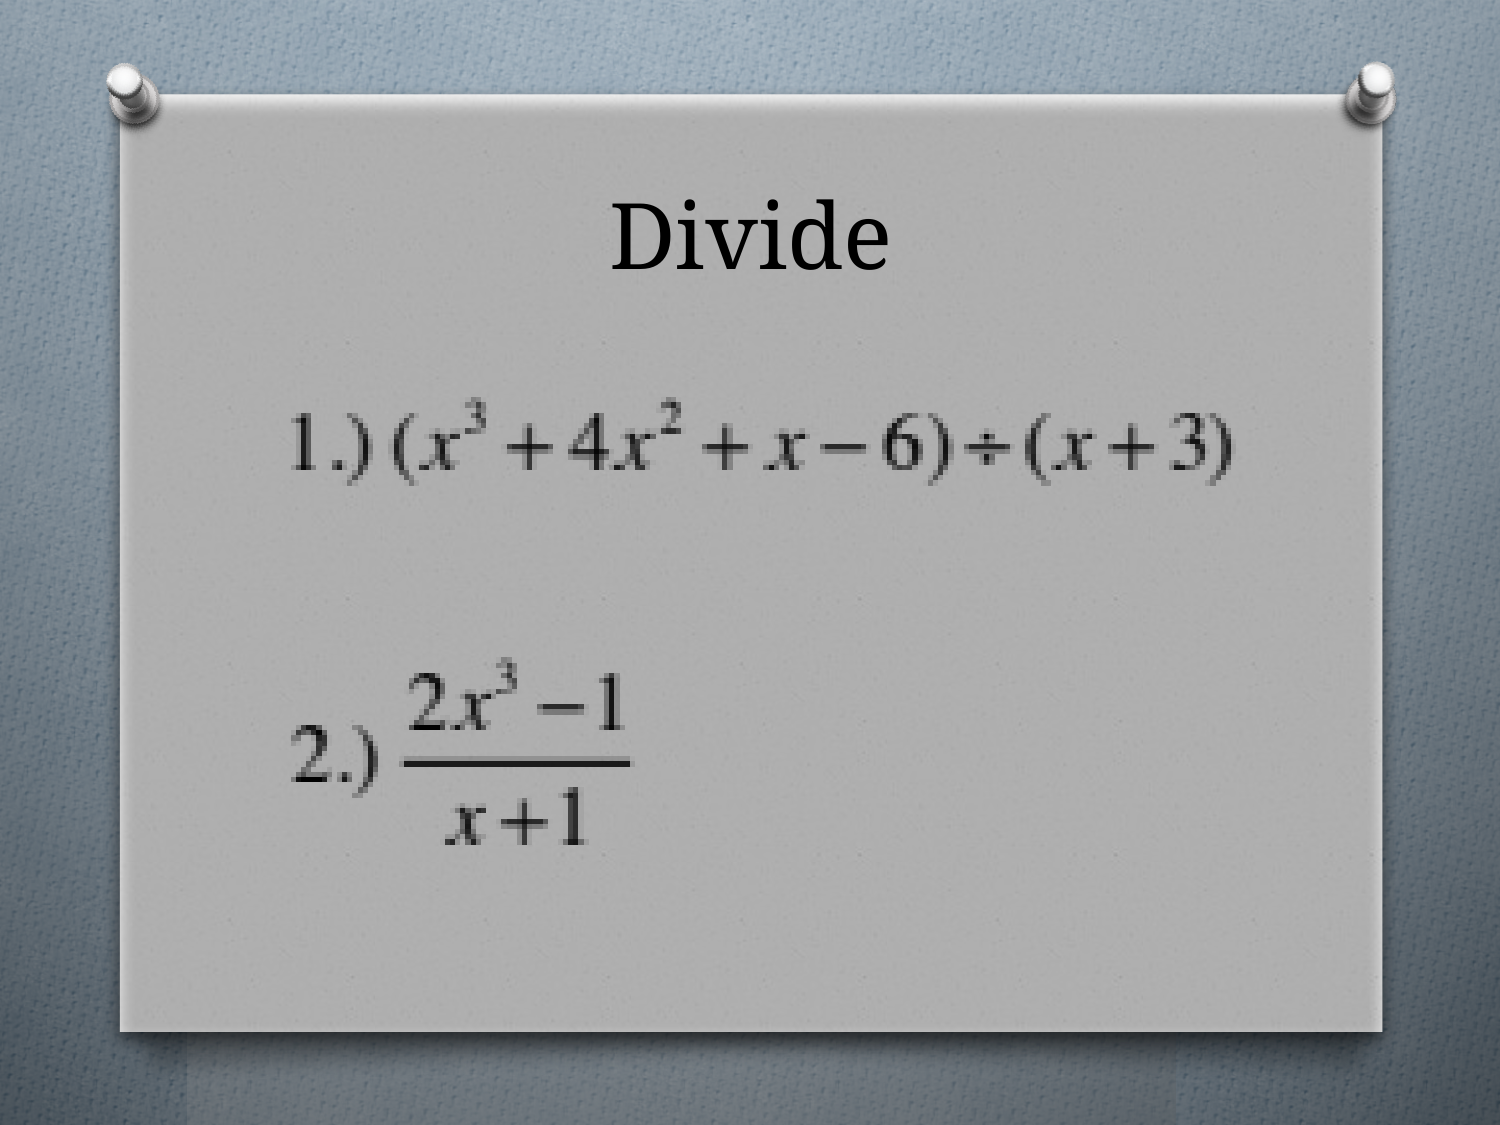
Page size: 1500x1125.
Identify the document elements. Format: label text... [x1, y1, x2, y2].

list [281, 382, 1243, 857]
picture [75, 29, 198, 153]
picture [1317, 35, 1439, 156]
title Divide [179, 134, 1323, 332]
